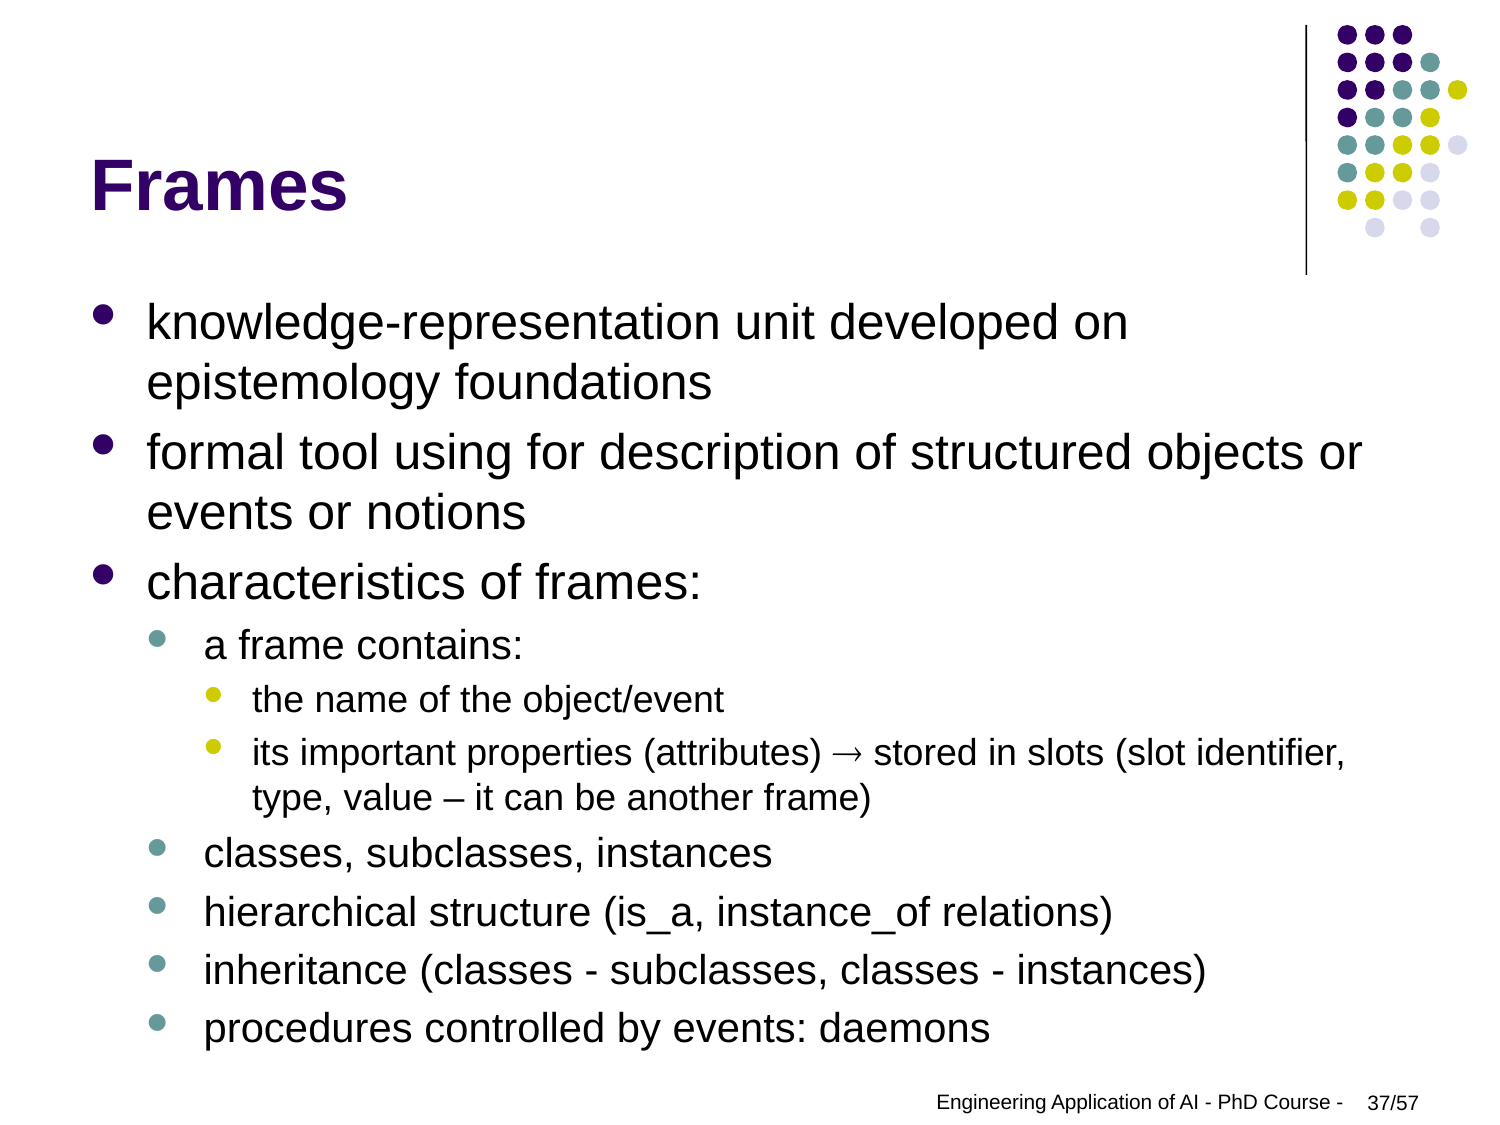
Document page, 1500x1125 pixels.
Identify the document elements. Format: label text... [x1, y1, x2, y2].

list knowledge-representation unit developed on epistemology foundations formal tool using for description of structured objects or events or notions characteristics of frames: a frame contains: the name of the object/event its important properties (attributes)  stored in slots (slot identifier, type, value – it can be another frame) classes, subclasses, instances hierarchical structure (is_a, instance_of relations) inheritance (classes - subclasses, classes - instances) procedures controlled by events: daemons [74, 281, 1426, 1006]
slide_number 37/57 [1352, 1082, 1448, 1125]
title Frames [74, 19, 1313, 233]
footer Engineering Application of AI - PhD Course - [855, 1080, 1365, 1125]
